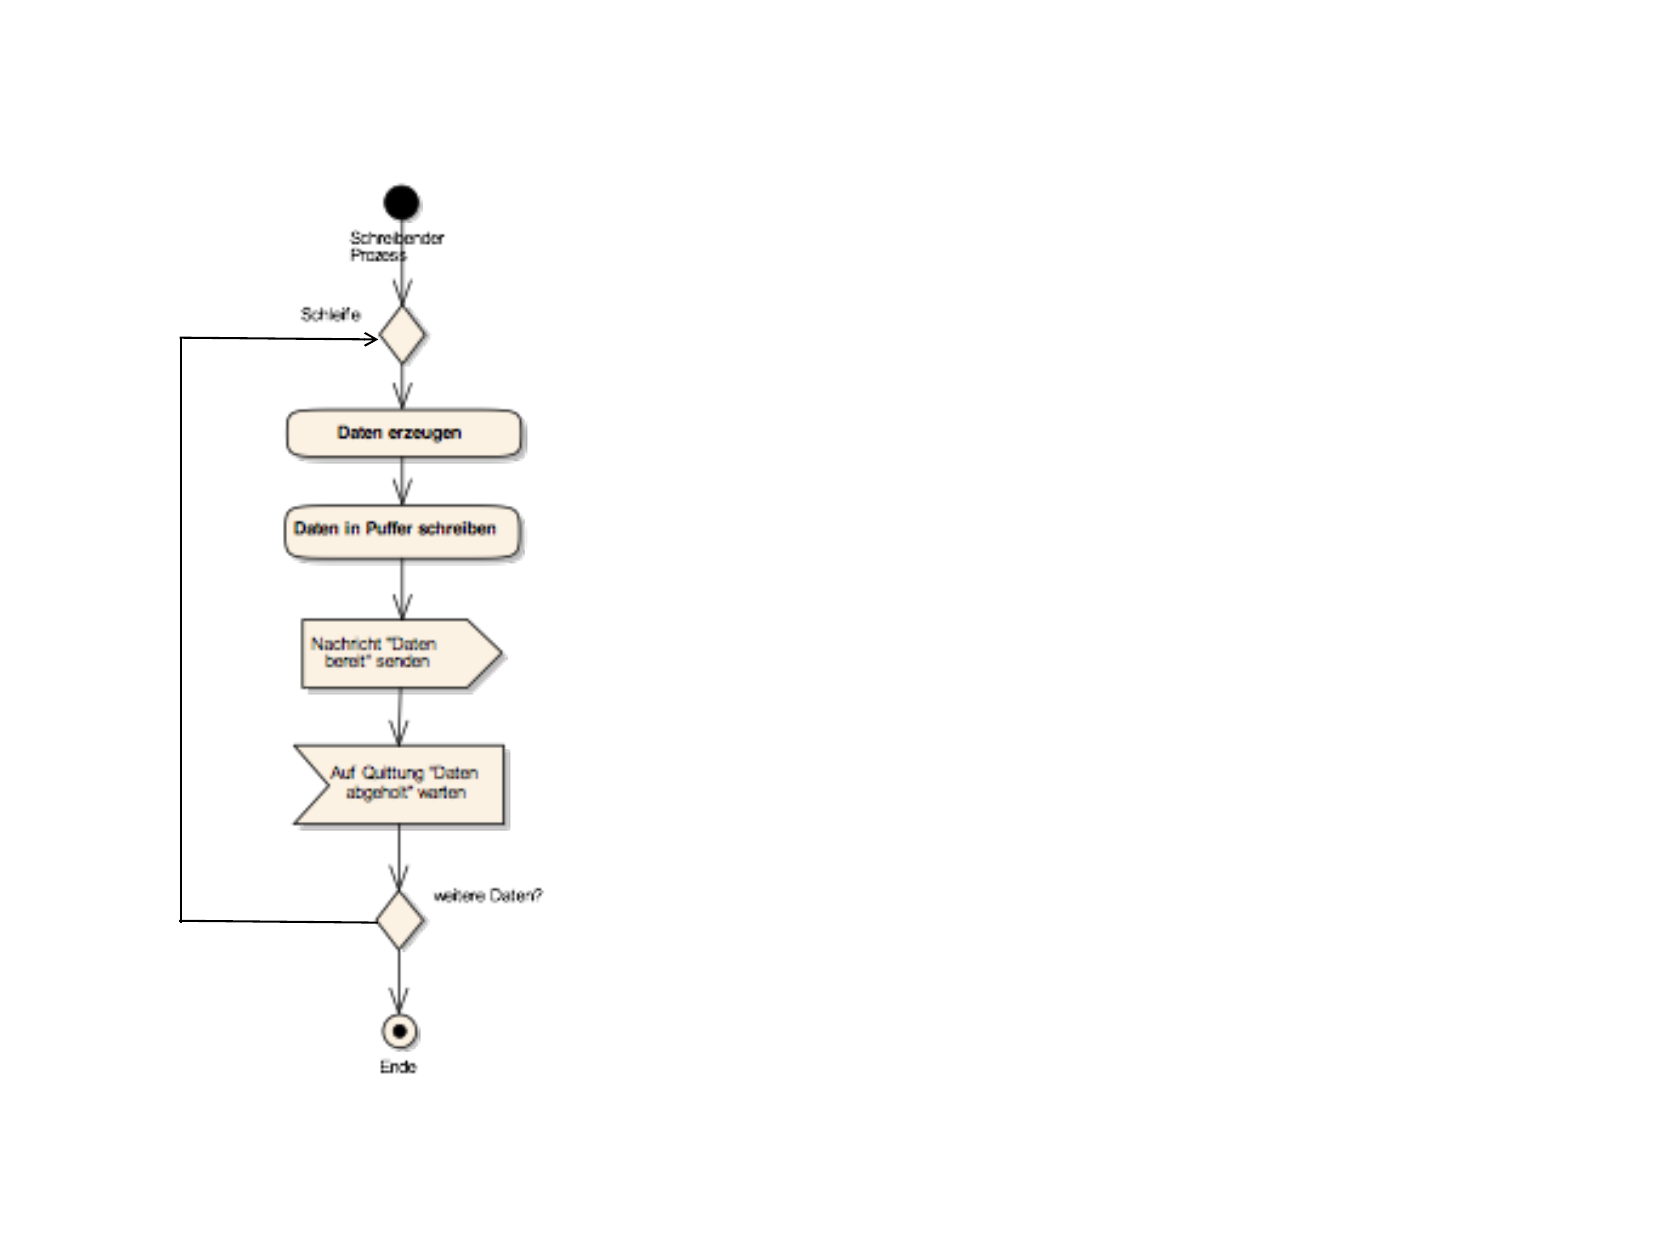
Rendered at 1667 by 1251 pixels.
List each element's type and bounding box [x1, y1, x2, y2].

text_box [178, 172, 928, 1132]
